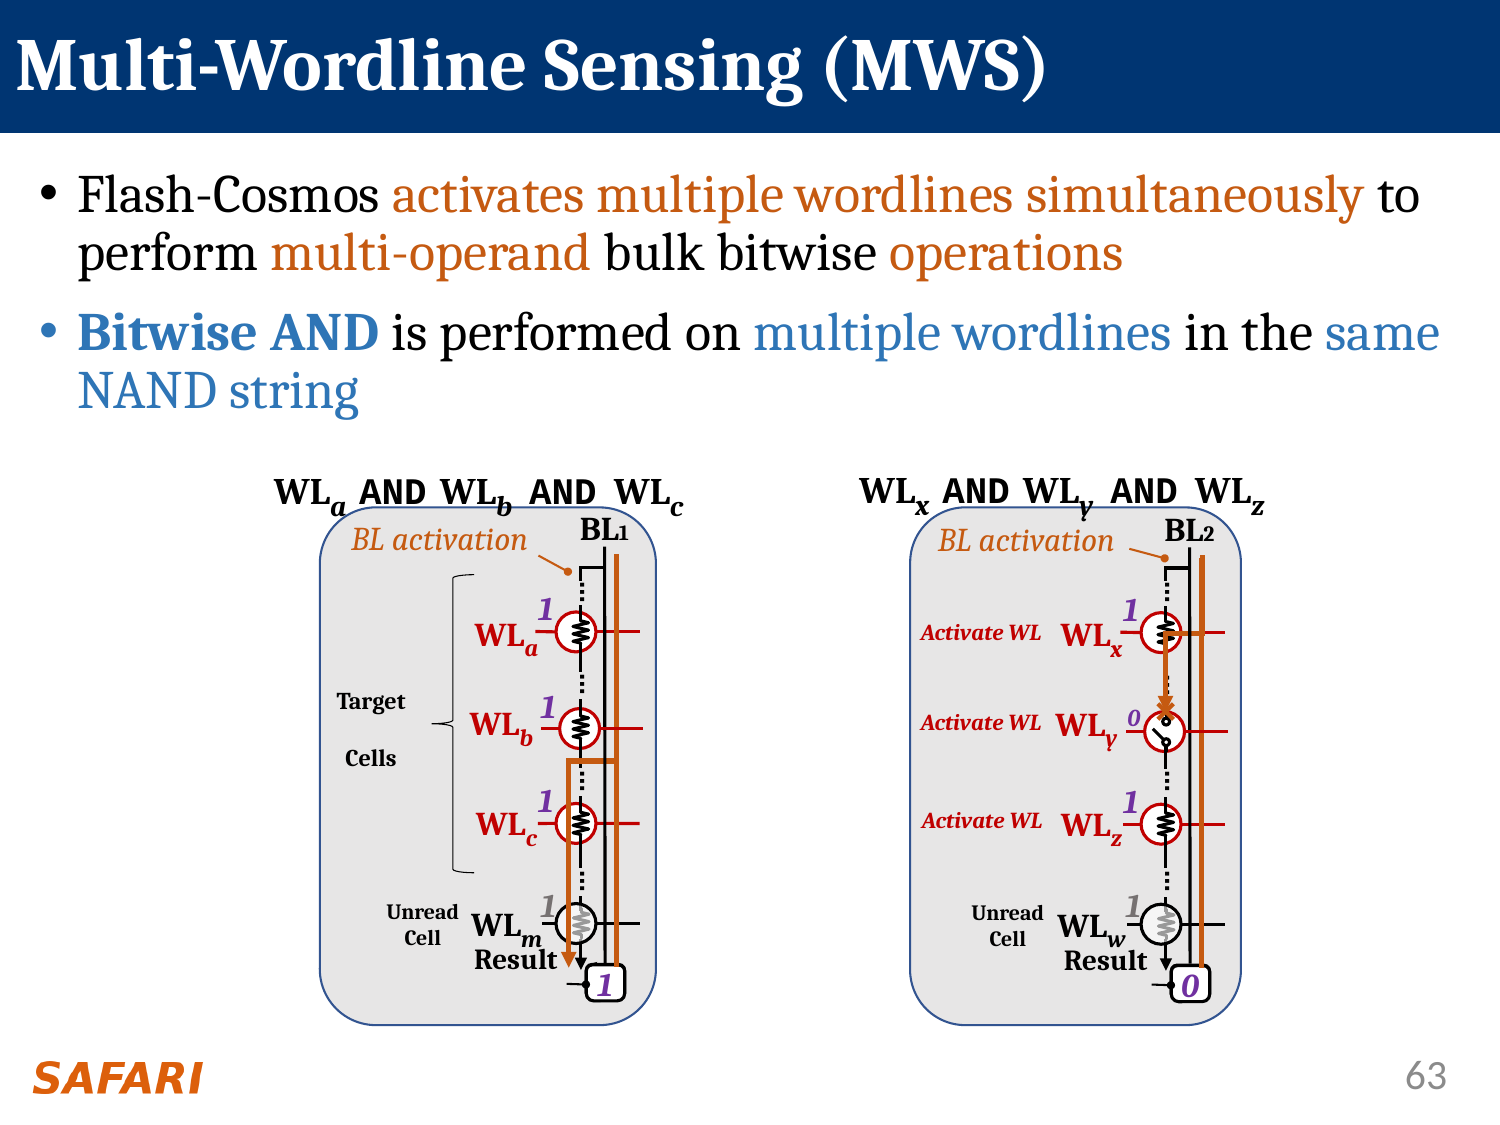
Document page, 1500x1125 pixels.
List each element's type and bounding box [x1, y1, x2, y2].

picture [31, 1052, 209, 1104]
title [0, 0, 1500, 133]
text_box [844, 434, 1307, 1051]
list [24, 158, 1476, 434]
text_box [258, 434, 800, 1051]
